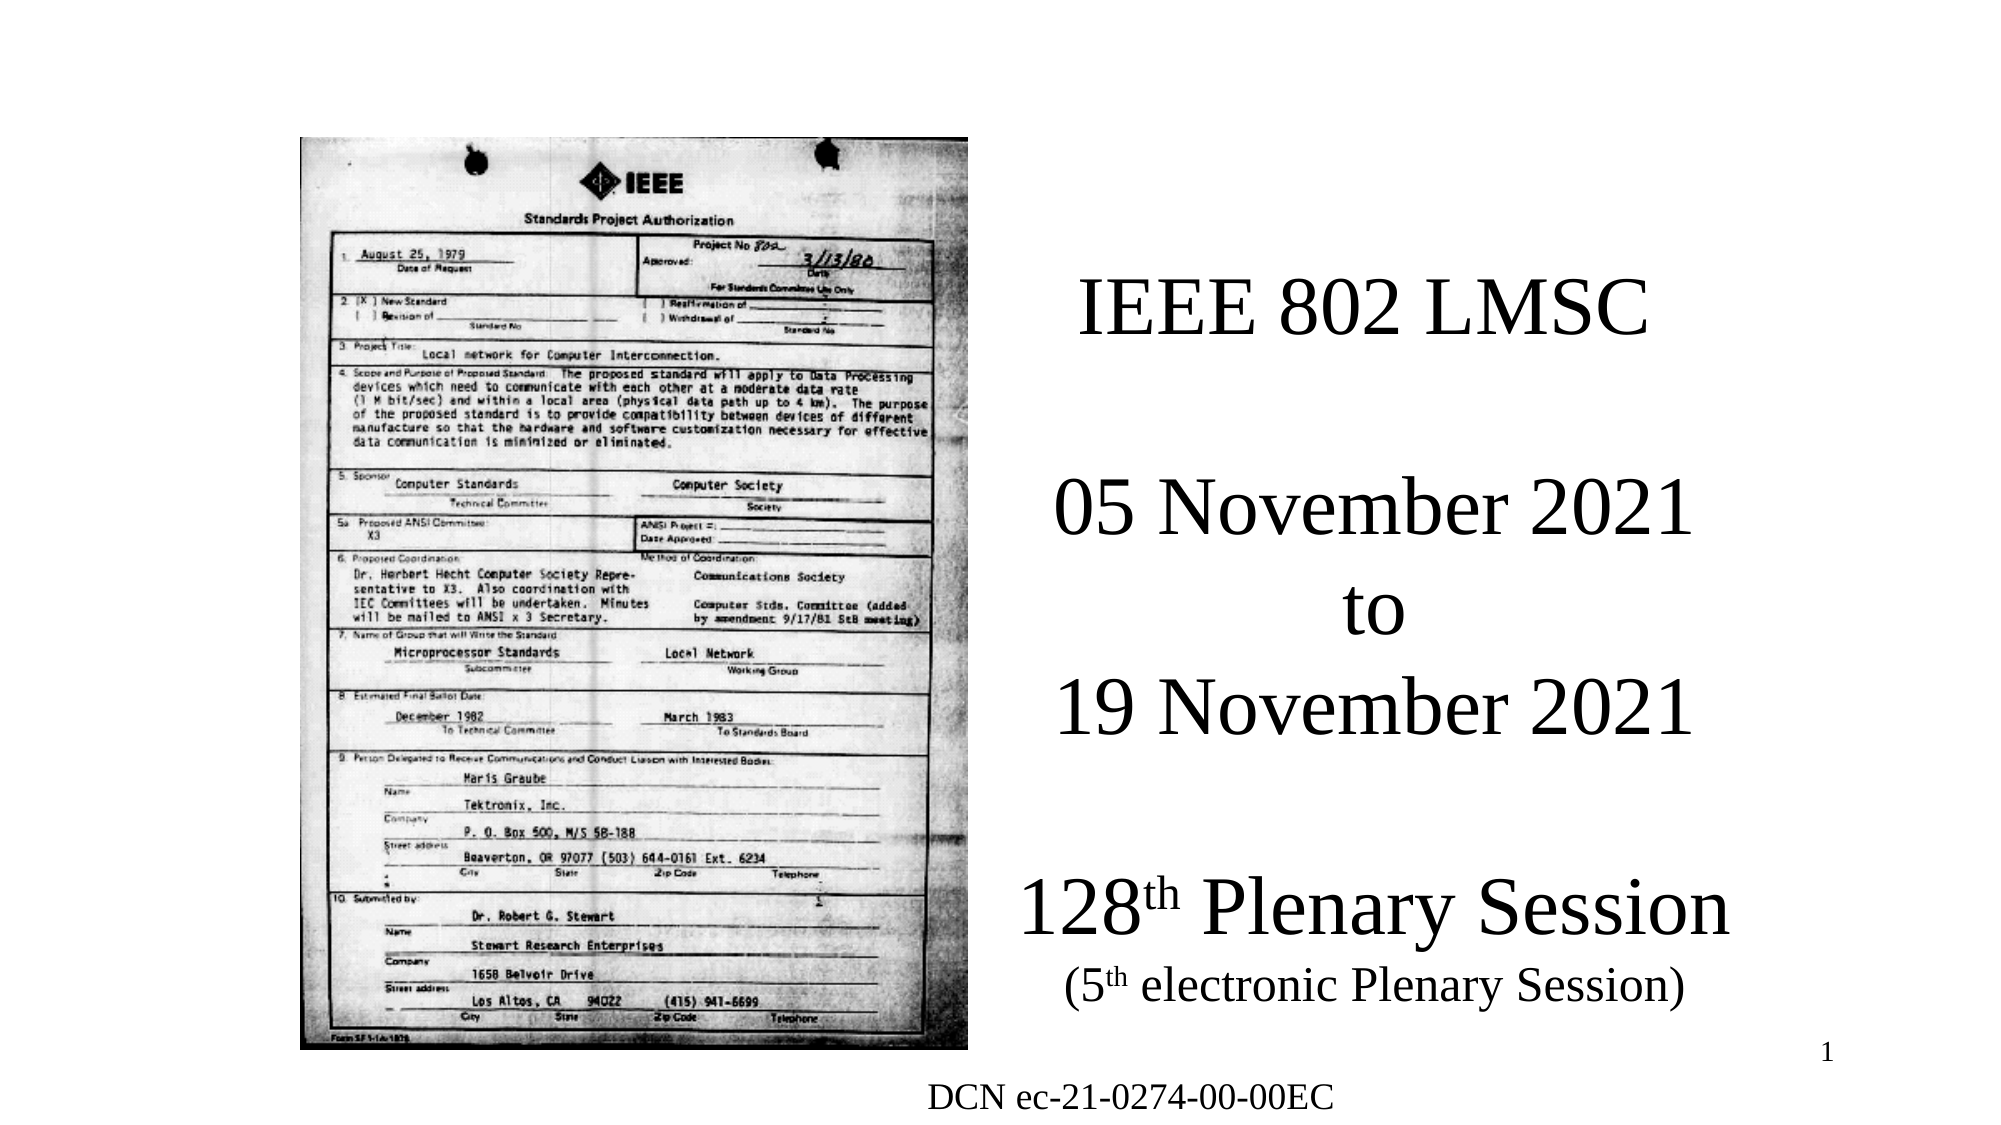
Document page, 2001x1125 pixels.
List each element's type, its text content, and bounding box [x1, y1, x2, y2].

slide_number 1 [1433, 1024, 1851, 1101]
title IEEE 802 LMSC 05 November 2021 to 19 November 2021 128th Plenary Session (5th electronic Plenary Session) [999, 637, 1751, 826]
picture [299, 137, 968, 1051]
text_box DCN ec-21-0274-00-00EC [912, 1064, 1780, 1125]
